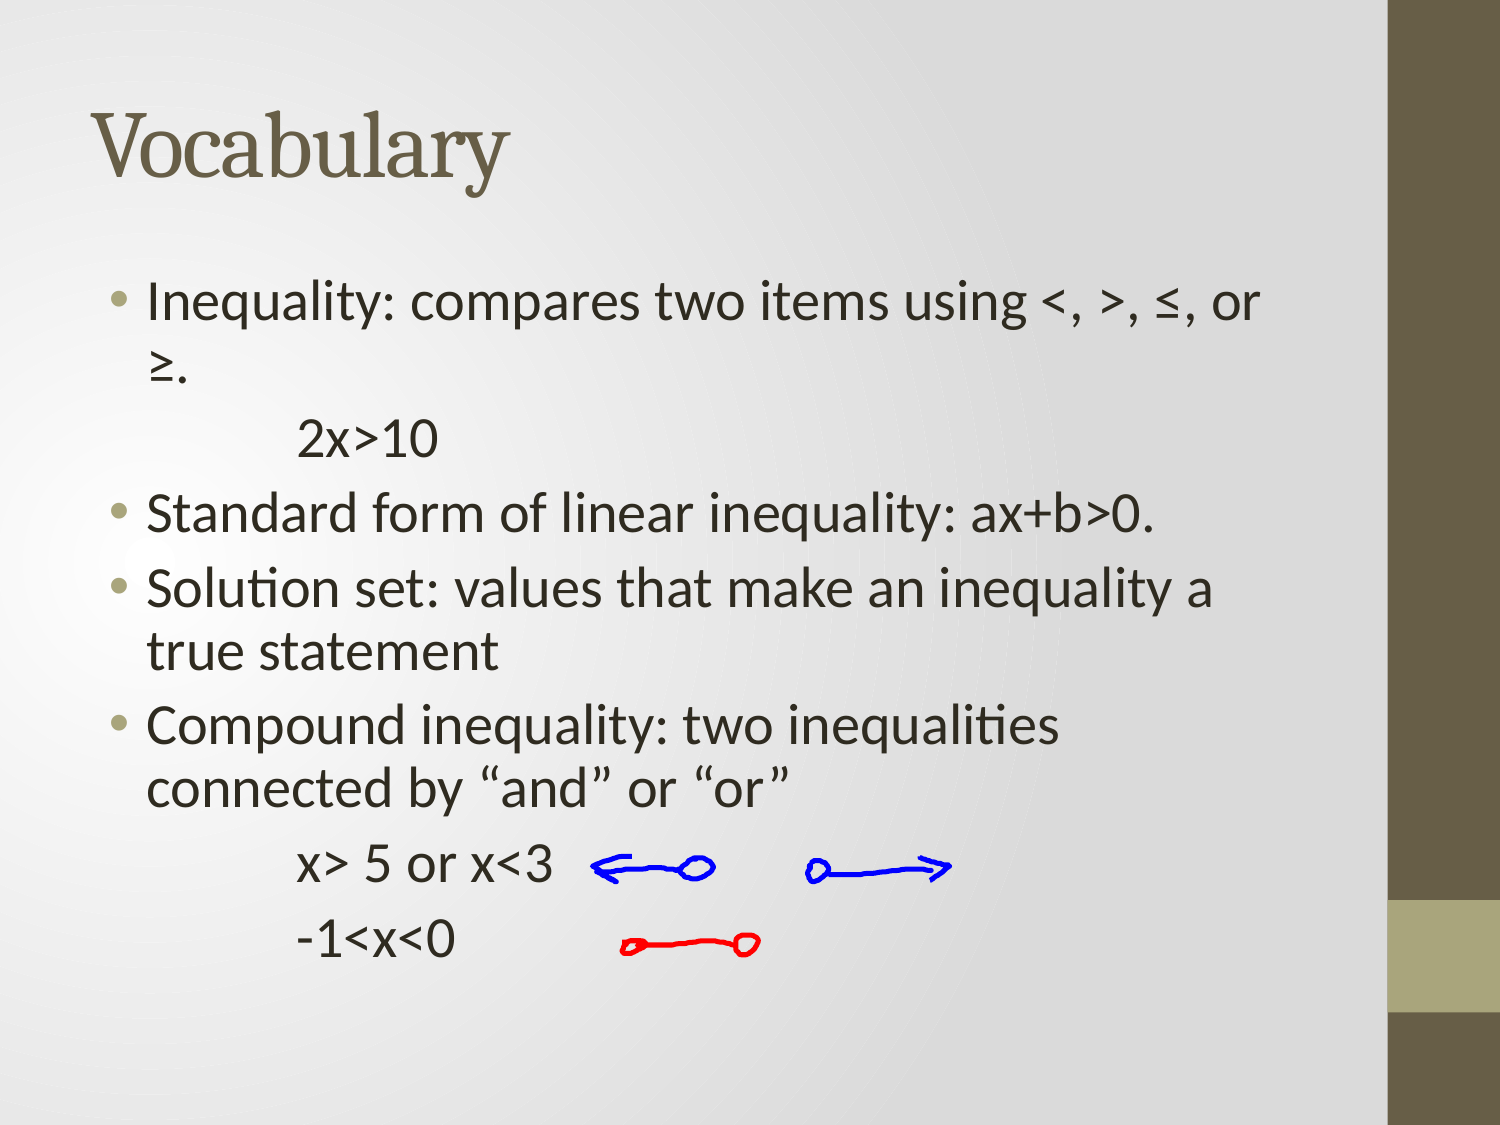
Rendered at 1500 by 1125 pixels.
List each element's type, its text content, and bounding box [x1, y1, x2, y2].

text_box [678, 856, 715, 880]
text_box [621, 934, 759, 956]
text_box [827, 868, 926, 877]
text_box [919, 856, 951, 882]
text_box [591, 855, 680, 883]
title Vocabulary [75, 45, 1325, 233]
list Inequality: compares two items using <, >, ≤, or ≥. 2x>10 Standard form of linear inequality: ax+b>0. Solution set: values that make an inequality a true statement Compound inequality: two inequalities connected by “and” or “or” x> 5 or x<3 -1<x<0 [75, 262, 1325, 1050]
text_box [806, 859, 830, 883]
